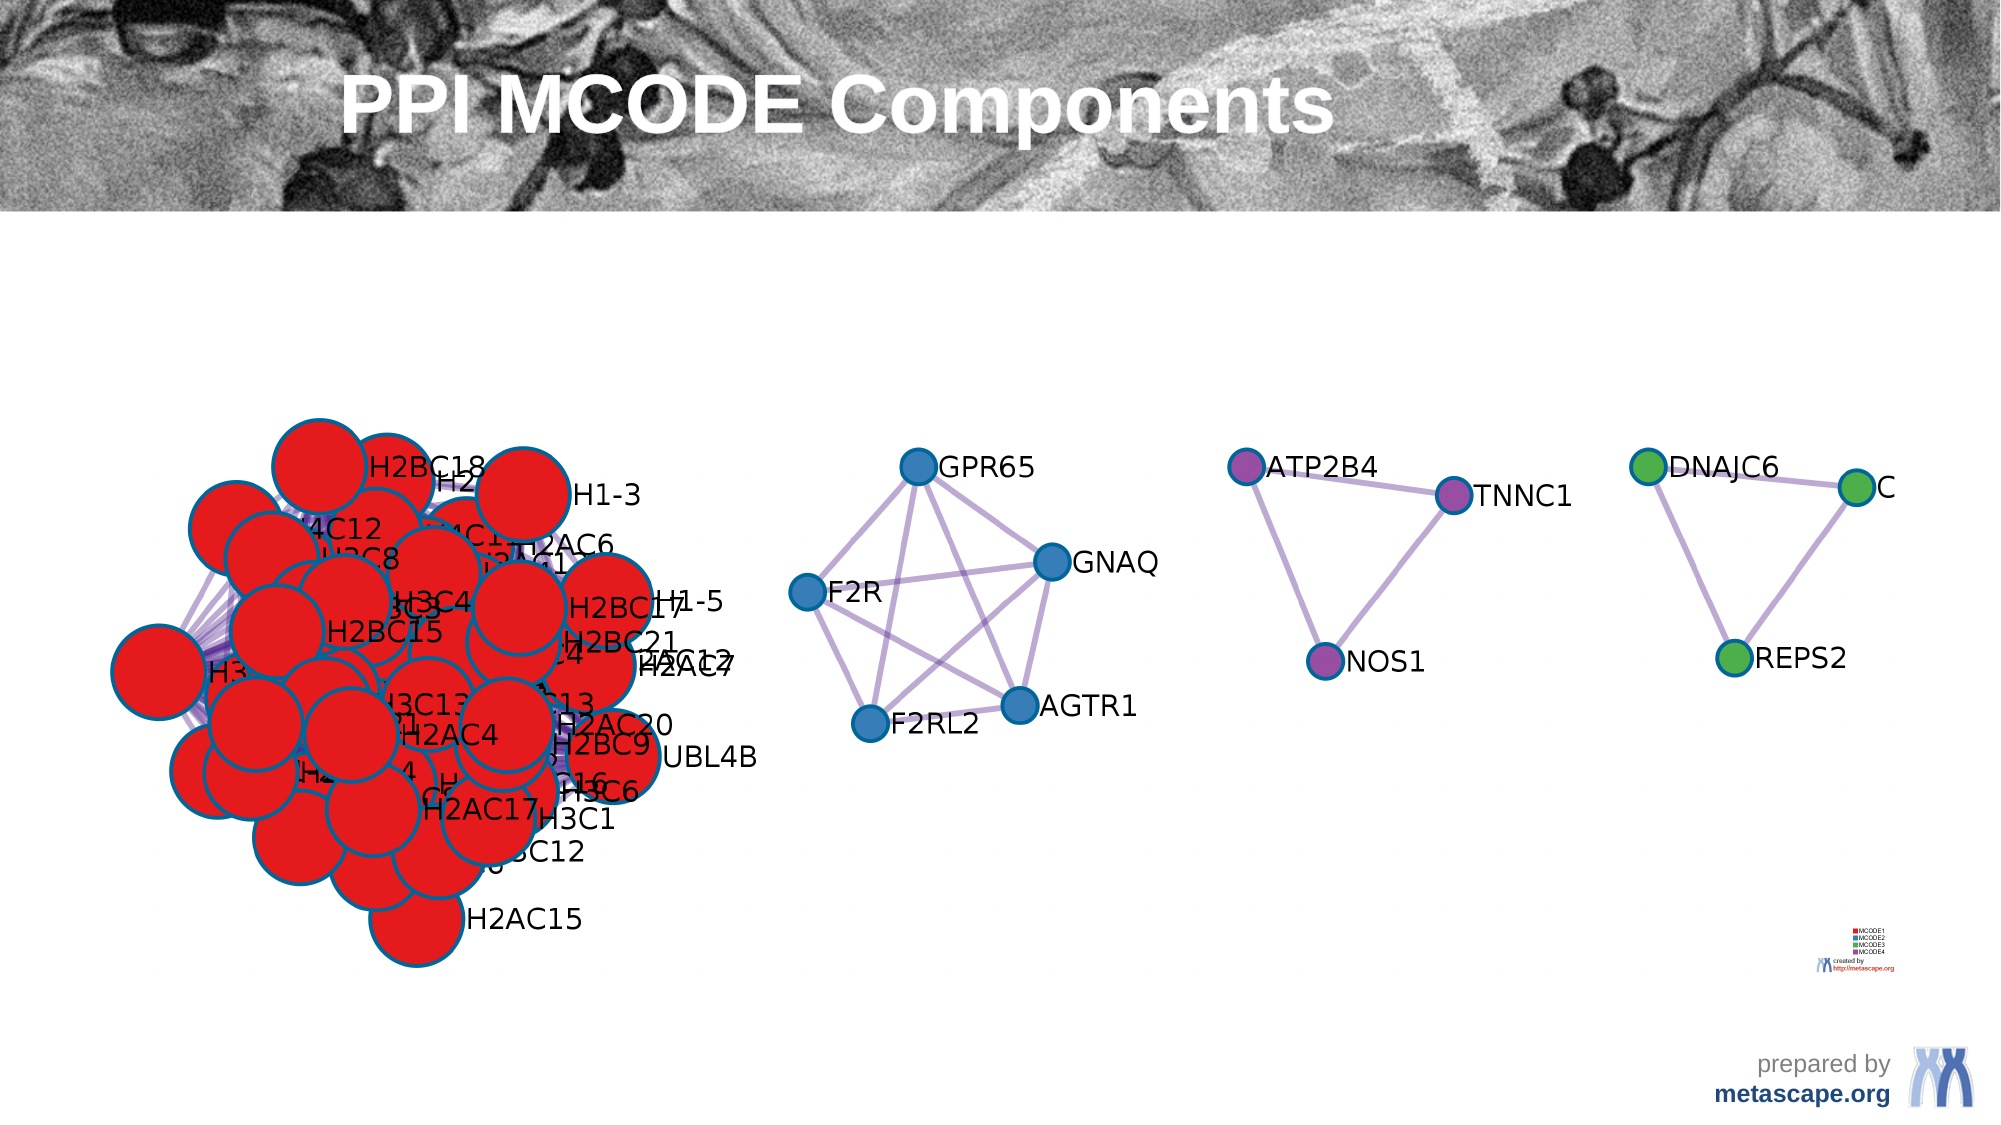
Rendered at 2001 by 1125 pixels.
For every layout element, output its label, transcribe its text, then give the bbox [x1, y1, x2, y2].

title PPI MCODE Components [323, 11, 1501, 187]
picture [0, 0, 2001, 1125]
